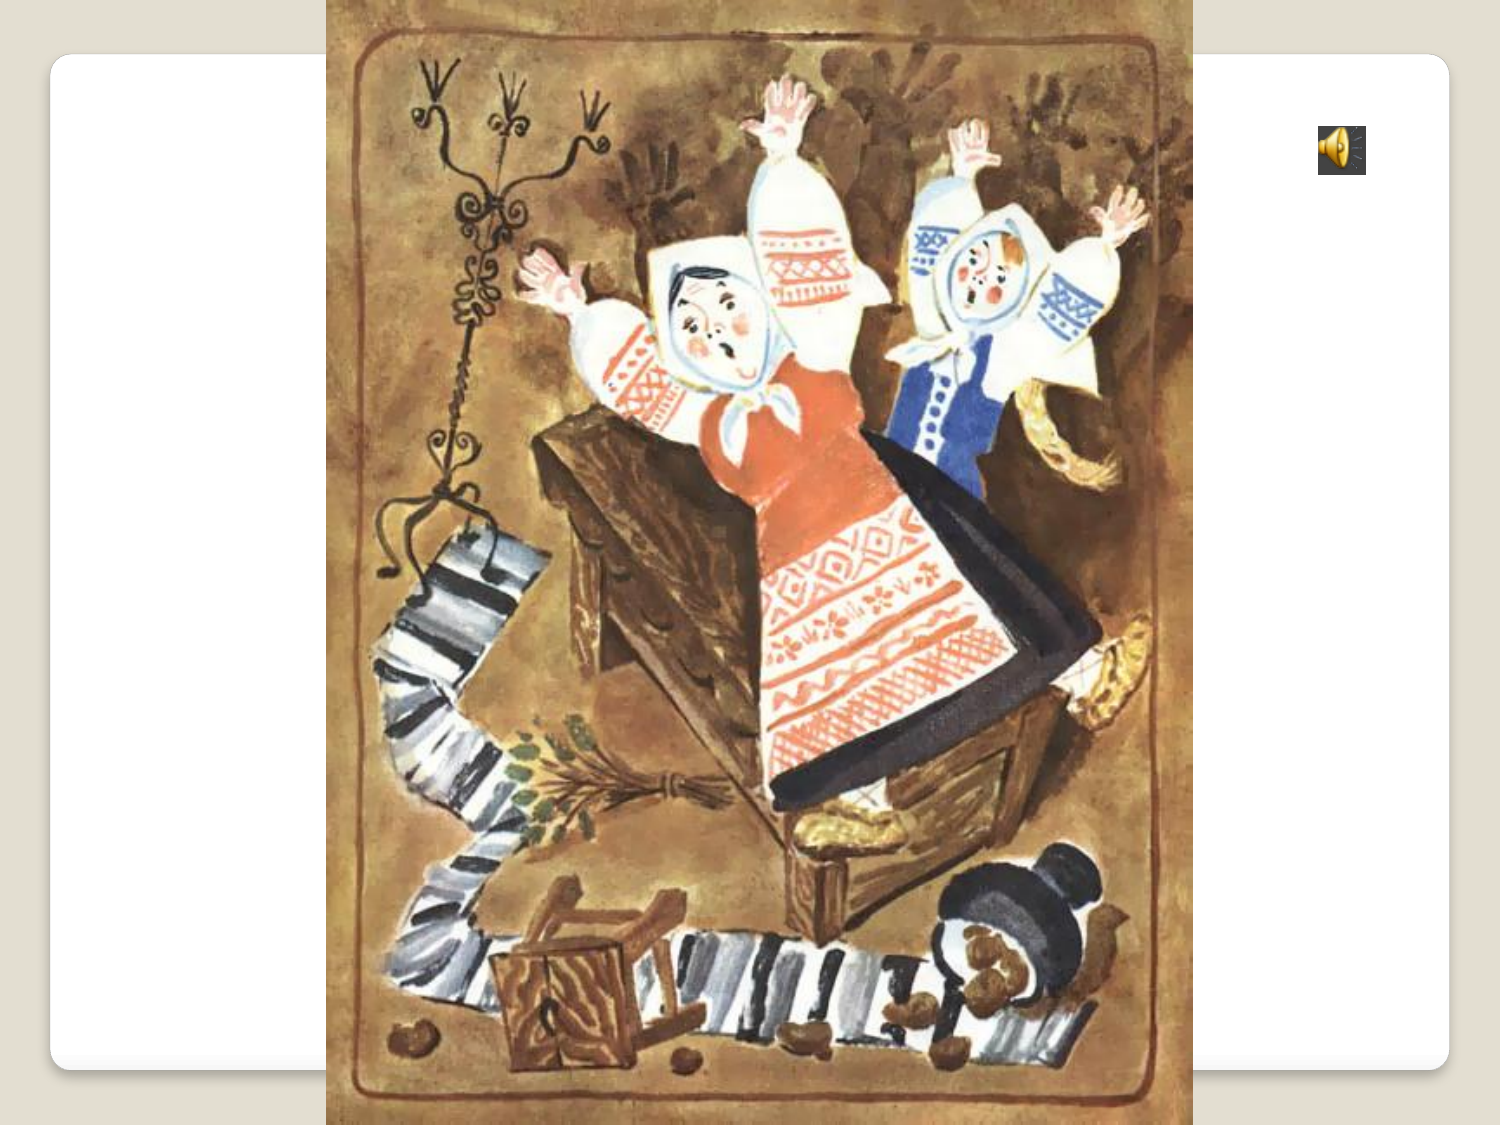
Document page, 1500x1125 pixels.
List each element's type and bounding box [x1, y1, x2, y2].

picture [326, 0, 1193, 1125]
picture [1316, 125, 1368, 176]
